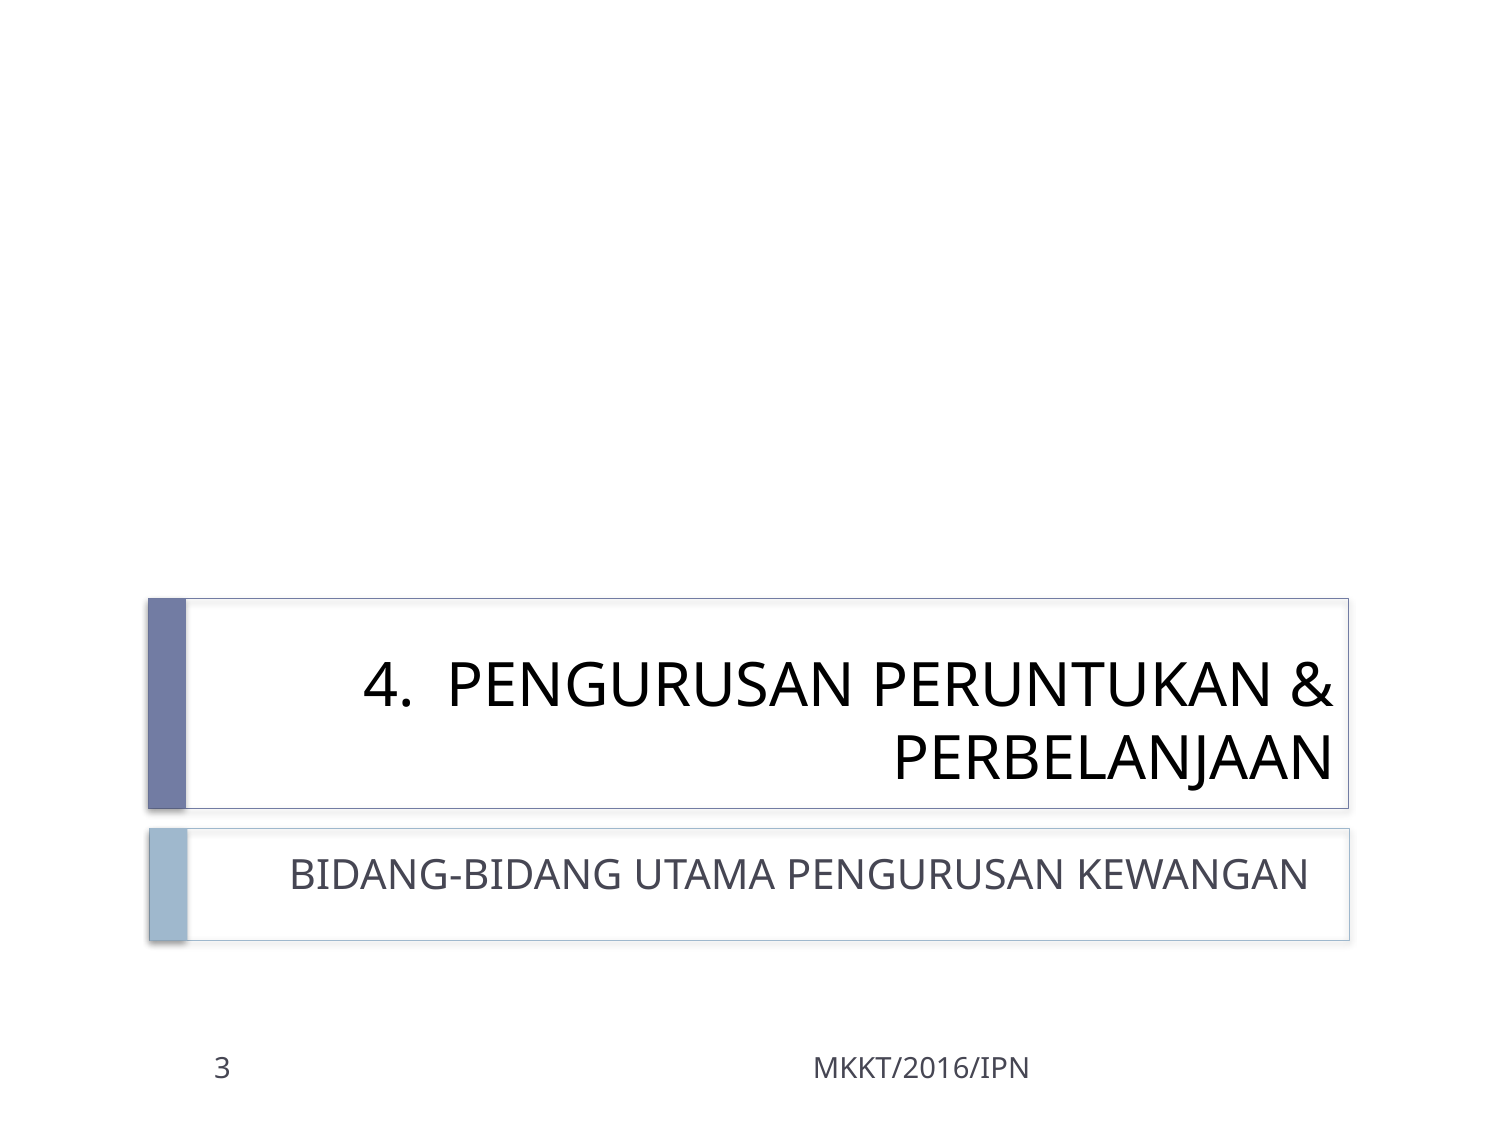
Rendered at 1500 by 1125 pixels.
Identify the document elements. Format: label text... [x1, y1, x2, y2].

title 4. PENGURUSAN PERUNTUKAN & PERBELANJAAN [187, 637, 1350, 800]
subtitle BIDANG-BIDANG UTAMA PENGURUSAN KEWANGAN [200, 840, 1325, 929]
slide_number 3 [199, 1042, 400, 1103]
footer MKKT/2016/IPN [475, 1042, 1046, 1103]
